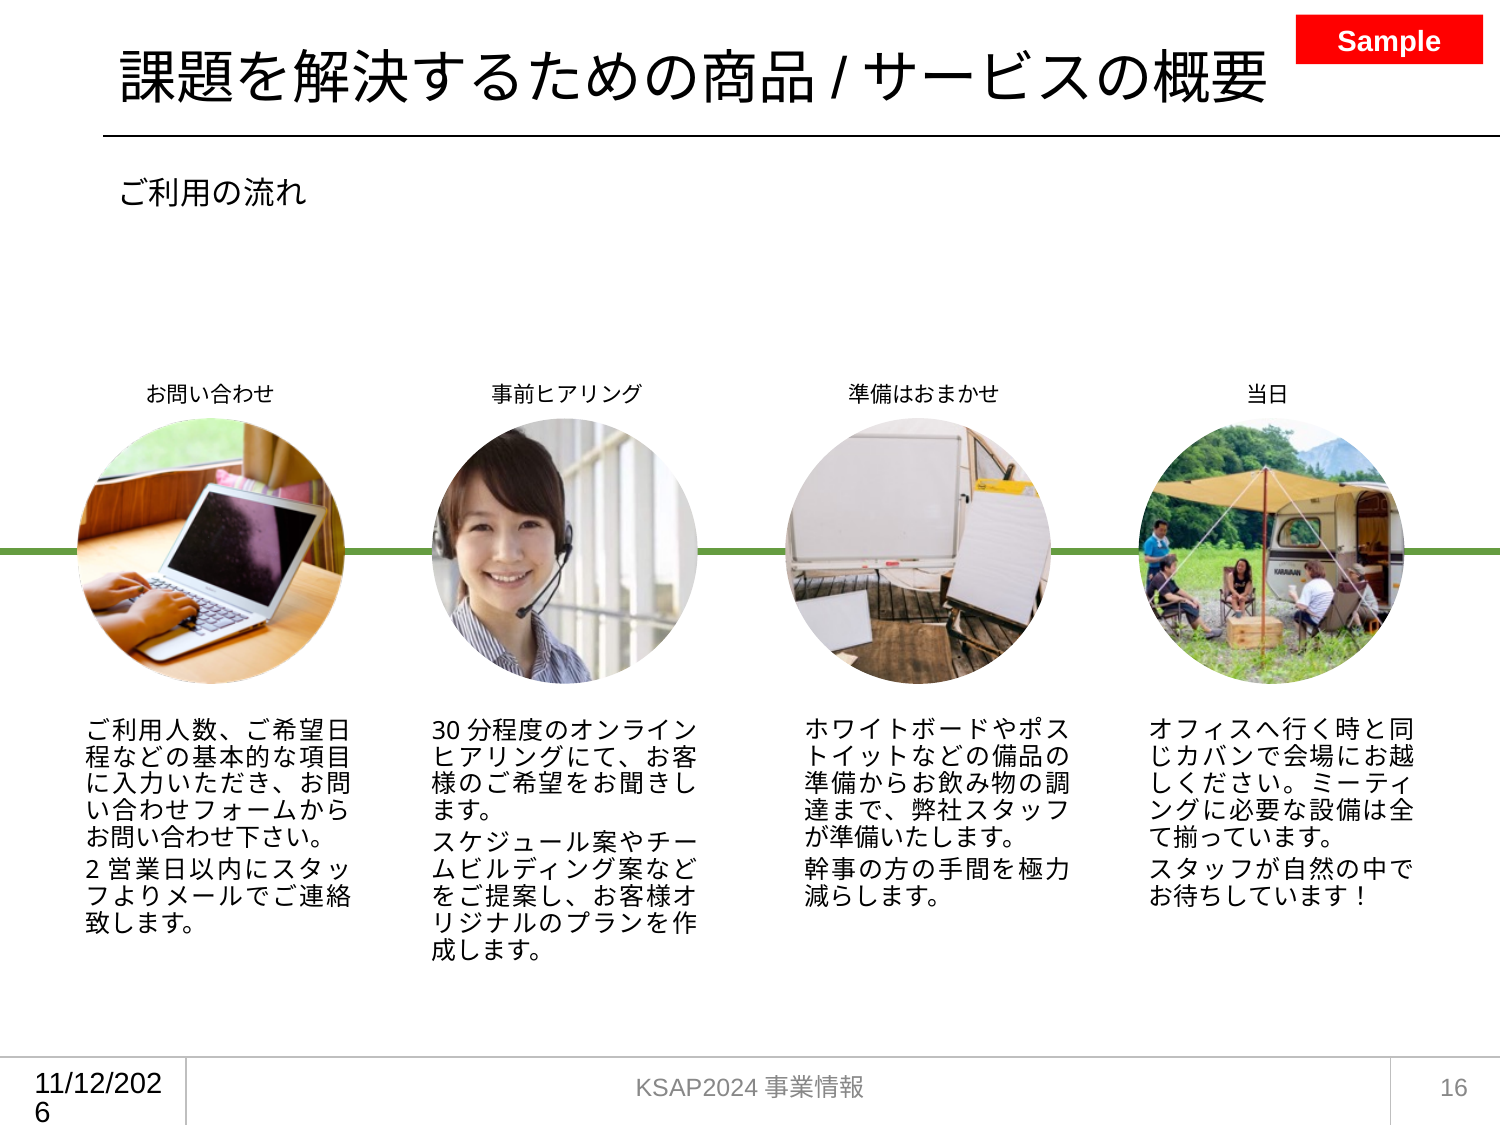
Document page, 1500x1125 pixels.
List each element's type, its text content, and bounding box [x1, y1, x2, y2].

picture [784, 417, 1052, 685]
picture [77, 418, 345, 684]
text_box ご利用の流れ [102, 166, 714, 219]
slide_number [19, 1056, 186, 1117]
picture [1138, 417, 1405, 685]
text_box ご利用人数、ご希望日程などの基本的な項目に入力いただき、お問い合わせフォームからお問い合わせ下さい。 2営業日以内にスタッフよりメールでご連絡致します。 [85, 710, 352, 891]
footer KSAP2024事業情報 [496, 1056, 1004, 1117]
text_box Sample [1397, 14, 1484, 65]
text_box ホワイトボードやポストイットなどの備品の準備からお飲み物の調達まで、弊社スタッフが準備いたします。 幹事の方の手間を極力減らします。 [804, 709, 1071, 891]
title 課題を解決するための商品/サービスの概要 [103, 14, 1397, 136]
text_box 準備はおまかせ [791, 372, 1058, 414]
picture [431, 418, 698, 684]
text_box 30分程度のオンラインヒアリングにて、お客様のご希望をお聞きします。 スケジュール案やチームビルディング案などをご提案し、お客様オリジナルのプランを作成します。 [431, 710, 698, 891]
slide_number 15 [1391, 1056, 1484, 1117]
text_box 当日 [1135, 372, 1401, 414]
text_box お問い合わせ [77, 372, 344, 414]
text_box オフィスへ行く時と同じカバンで会場にお越しください。ミーティングに必要な設備は全て揃っています。 スタッフが自然の中でお待ちしています！ [1148, 709, 1415, 891]
text_box 事前ヒアリング [434, 372, 701, 414]
